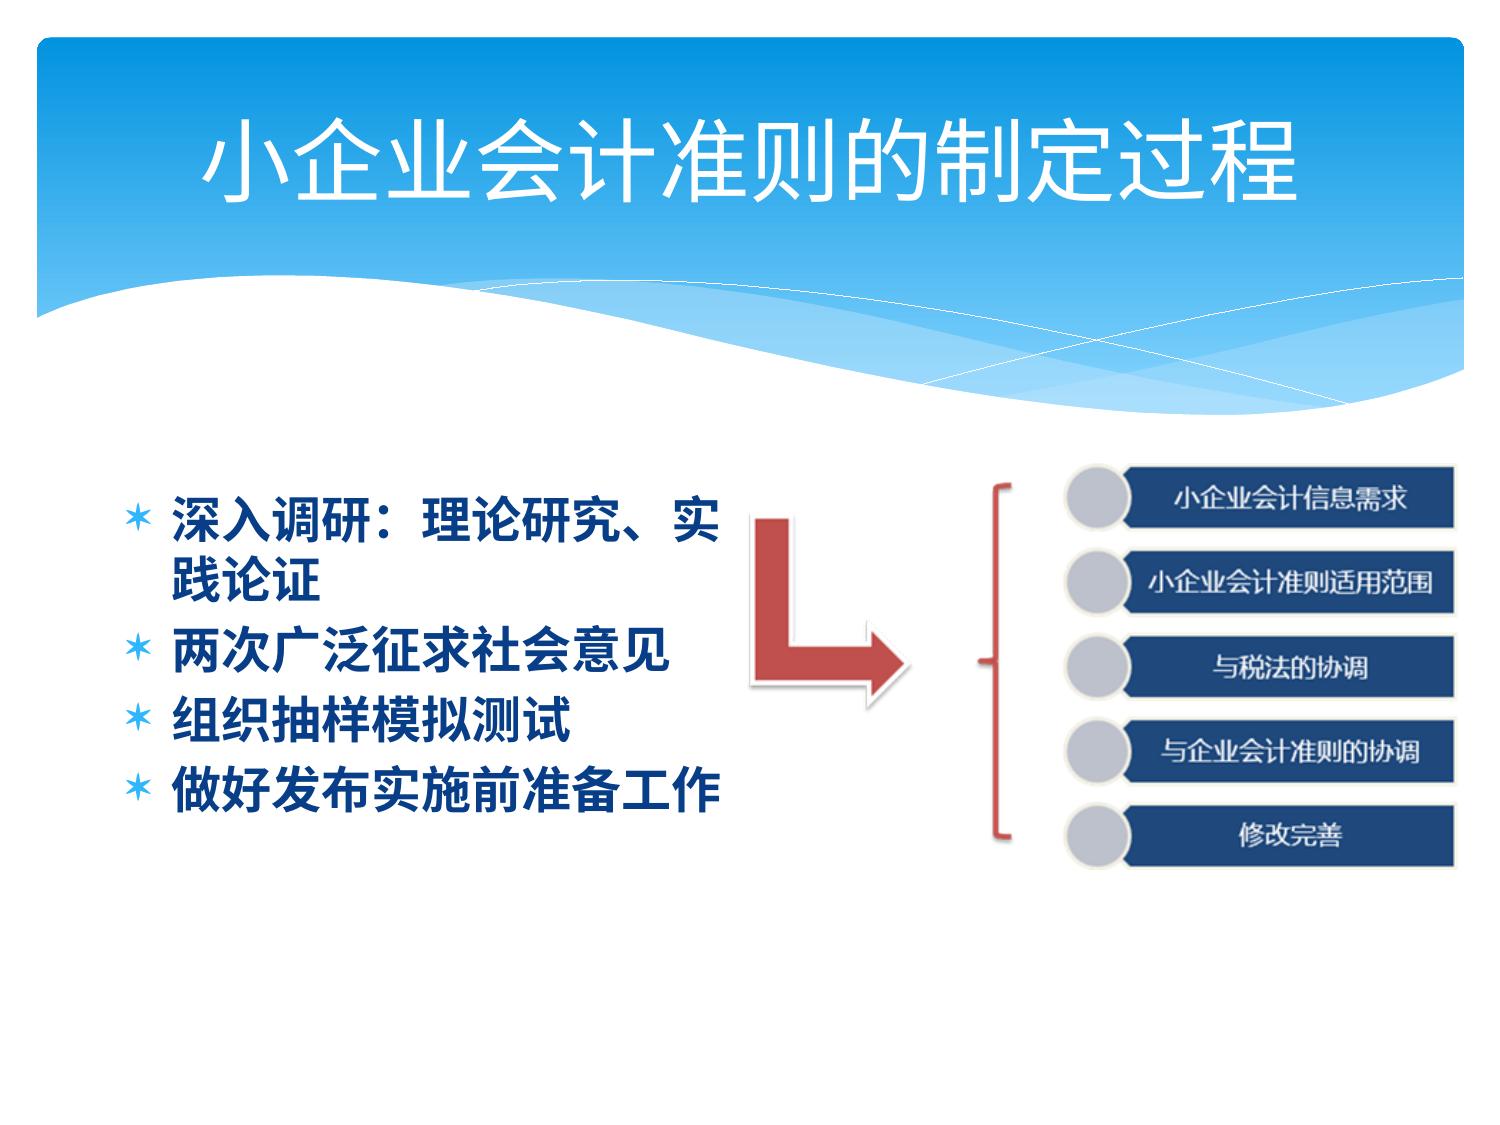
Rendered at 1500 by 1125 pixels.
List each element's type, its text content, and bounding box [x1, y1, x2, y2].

title 小企业会计准则的制定过程 [75, 55, 1425, 261]
list 深入调研：理论研究、实践论证 两次广泛征求社会意见 组织抽样模拟测试 做好发布实施前准备工作 [111, 481, 738, 1047]
picture [745, 463, 1459, 870]
